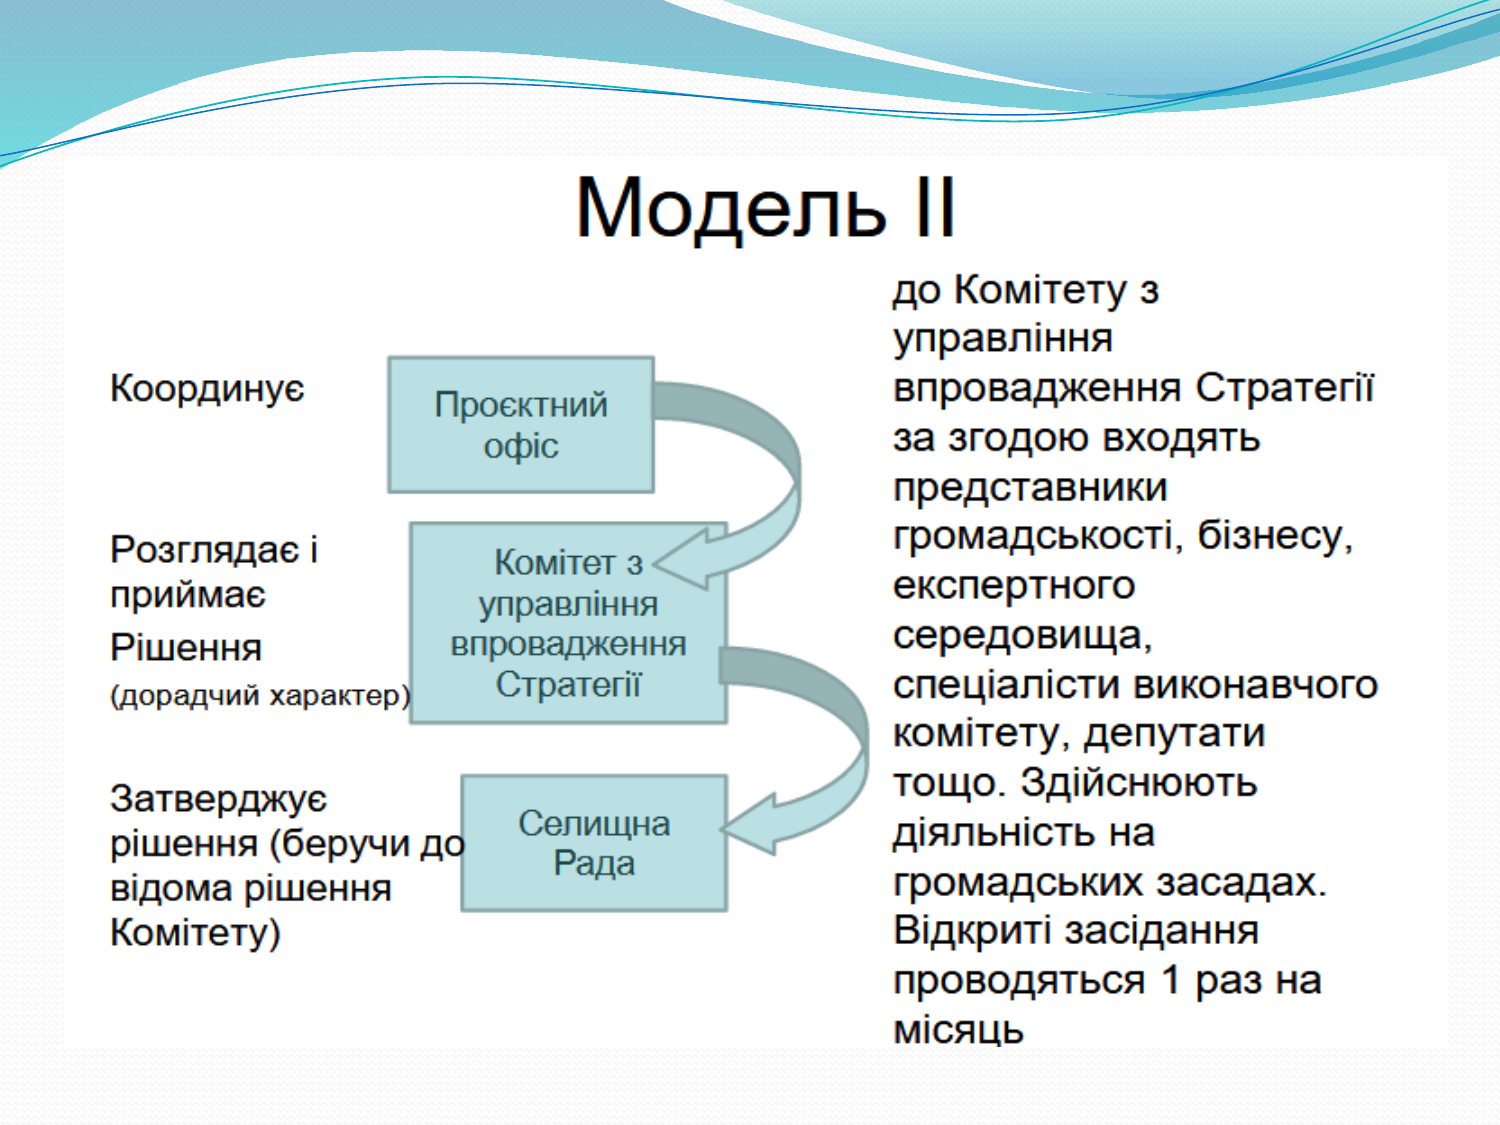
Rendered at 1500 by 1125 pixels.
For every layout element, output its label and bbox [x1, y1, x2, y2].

picture [64, 156, 1448, 1048]
